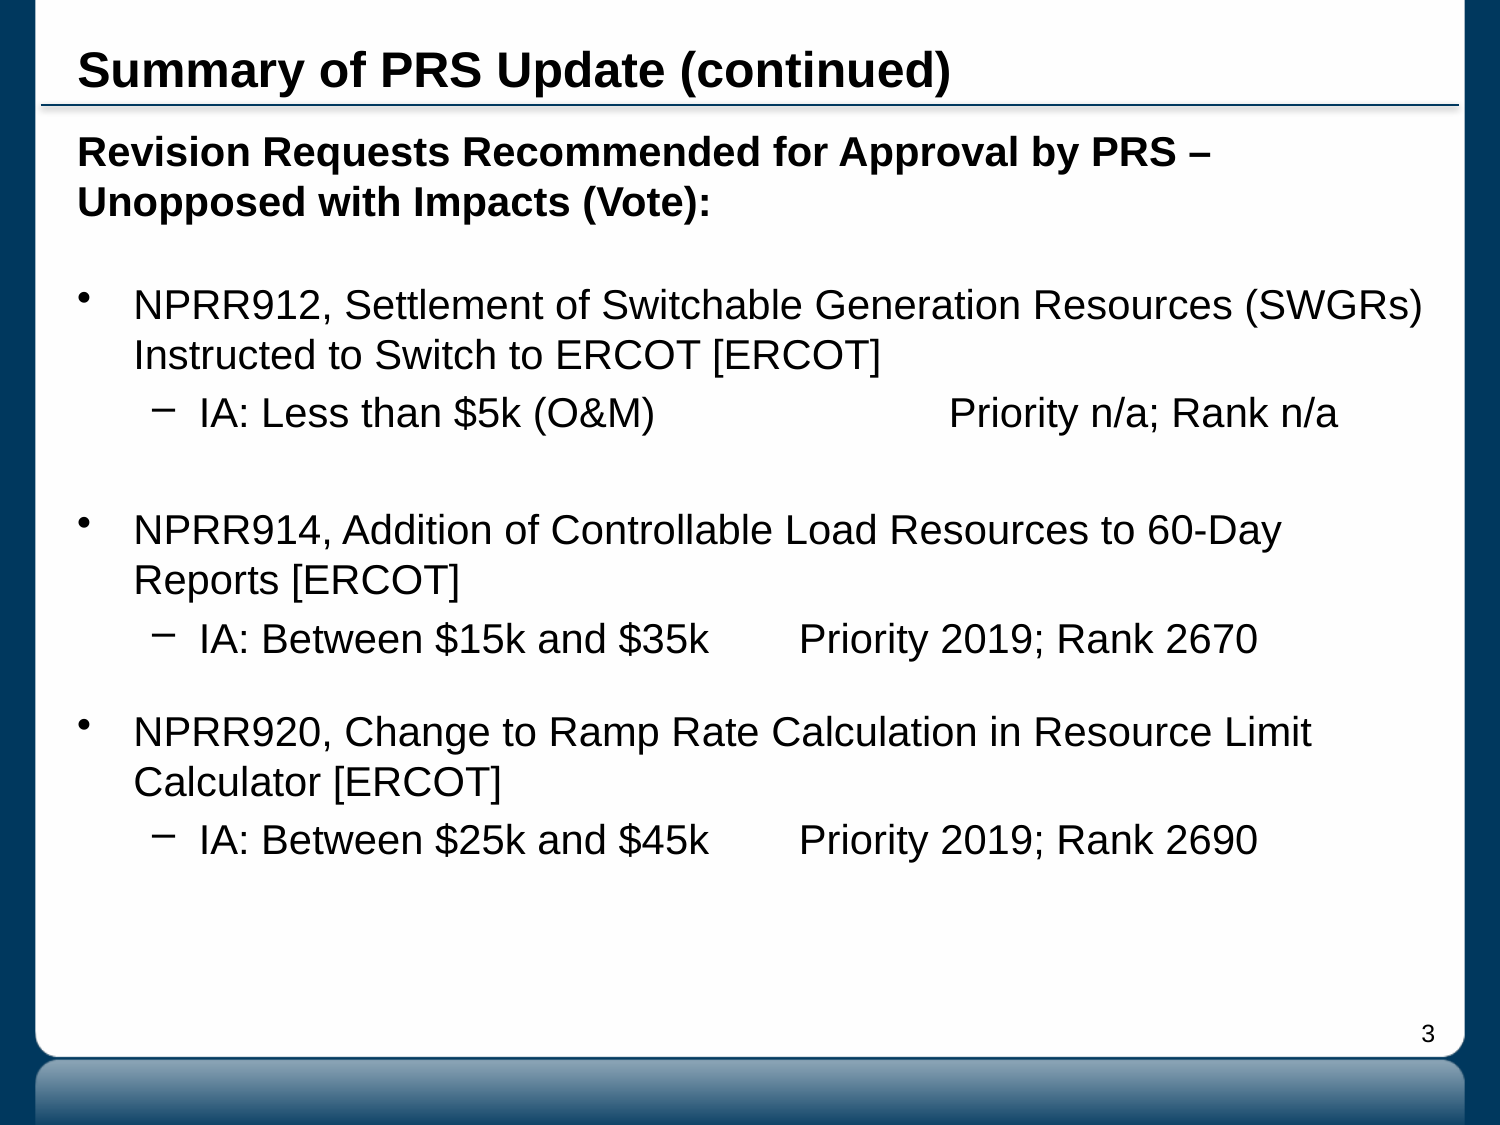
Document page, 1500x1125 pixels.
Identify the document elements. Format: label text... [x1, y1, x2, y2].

title Summary of PRS Update (continued) [62, 29, 1450, 106]
picture [35, 0, 1465, 1125]
text_box Revision Requests Recommended for Approval by PRS – Unopposed with Impacts (Vote): NPRR912, Settlement of Switchable Generation Resources (SWGRs) Instructed to Switch to ERCOT [ERCOT] IA: Less than $5k (O&M) Priority n/a; Rank n/a NPRR914, Addition of Controllable Load Resources to 60-Day Reports [ERCOT] IA: Between $15k and $35k Priority 2019; Rank 2670 NPRR920, Change to Ramp Rate Calculation in Resource Limit Calculator [ERCOT] IA: Between $25k and $45k Priority 2019; Rank 2690 [62, 117, 1450, 1027]
